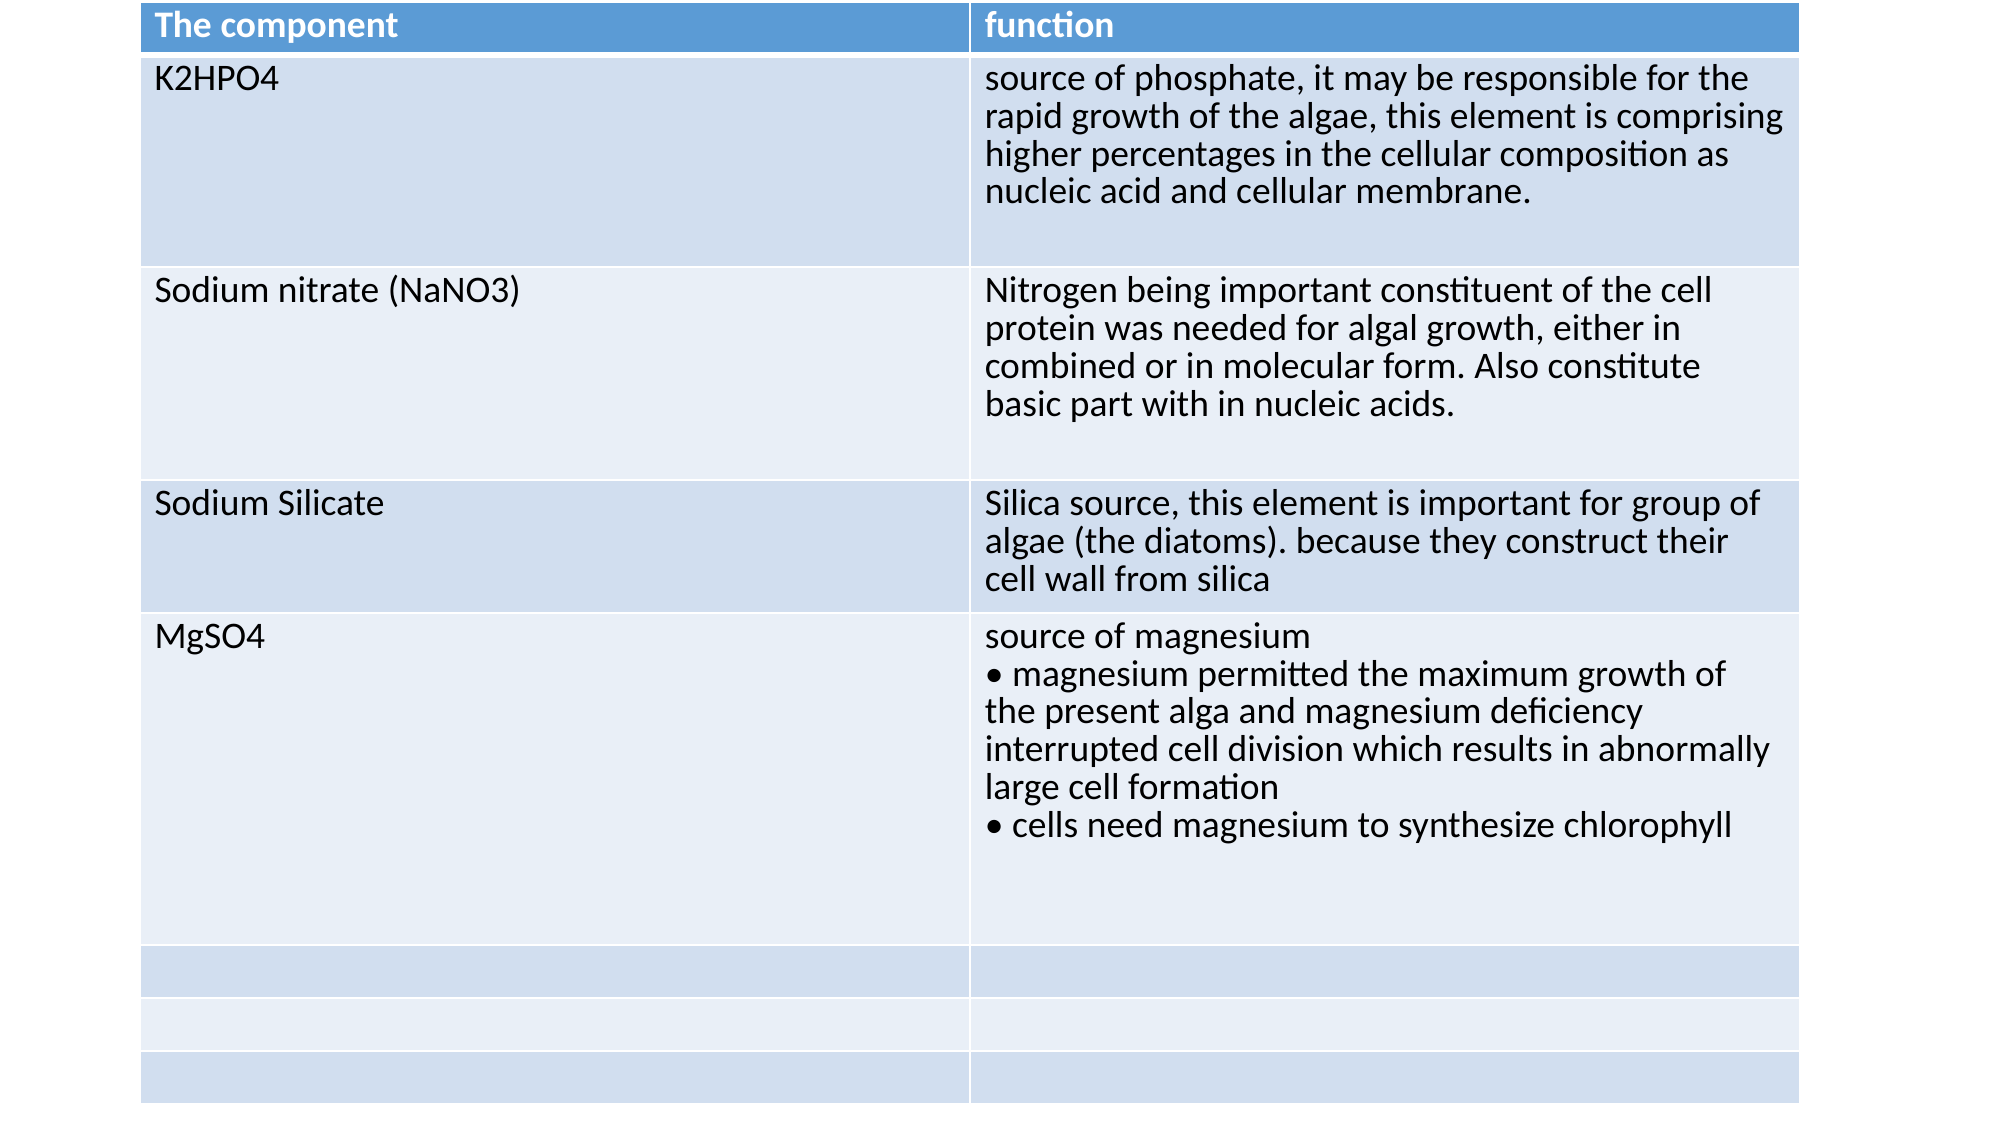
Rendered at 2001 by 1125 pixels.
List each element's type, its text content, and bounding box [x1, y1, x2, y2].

table_cell [971, 999, 1799, 1050]
table_header function [971, 3, 1799, 52]
table_cell K2HPO4 [141, 58, 969, 266]
table_cell MgSO4 [141, 614, 969, 944]
table_cell [141, 946, 969, 997]
table_cell Sodium Silicate [141, 481, 969, 612]
table_cell Silica source, this element is important for group of algae (the diatoms). because they construct their cell wall from silica [971, 481, 1799, 612]
table_cell [141, 1052, 969, 1103]
table_cell [971, 1052, 1799, 1103]
table_cell Sodium nitrate (NaNO3) [141, 268, 969, 479]
table_cell Nitrogen being important constituent of the cell protein was needed for algal growth, either in combined or in molecular form. Also constitute basic part with in nucleic acids. [971, 268, 1799, 479]
table_cell [971, 946, 1799, 997]
table_header The component [141, 3, 969, 52]
table_cell [141, 999, 969, 1050]
table_cell source of magnesium • magnesium permitted the maximum growth of the present alga and magnesium deficiency interrupted cell division which results in abnormally large cell formation • cells need magnesium to synthesize chlorophyll [971, 614, 1799, 944]
table_cell source of phosphate, it may be responsible for the rapid growth of the algae, this element is comprising higher percentages in the cellular composition as nucleic acid and cellular membrane. [971, 58, 1799, 266]
